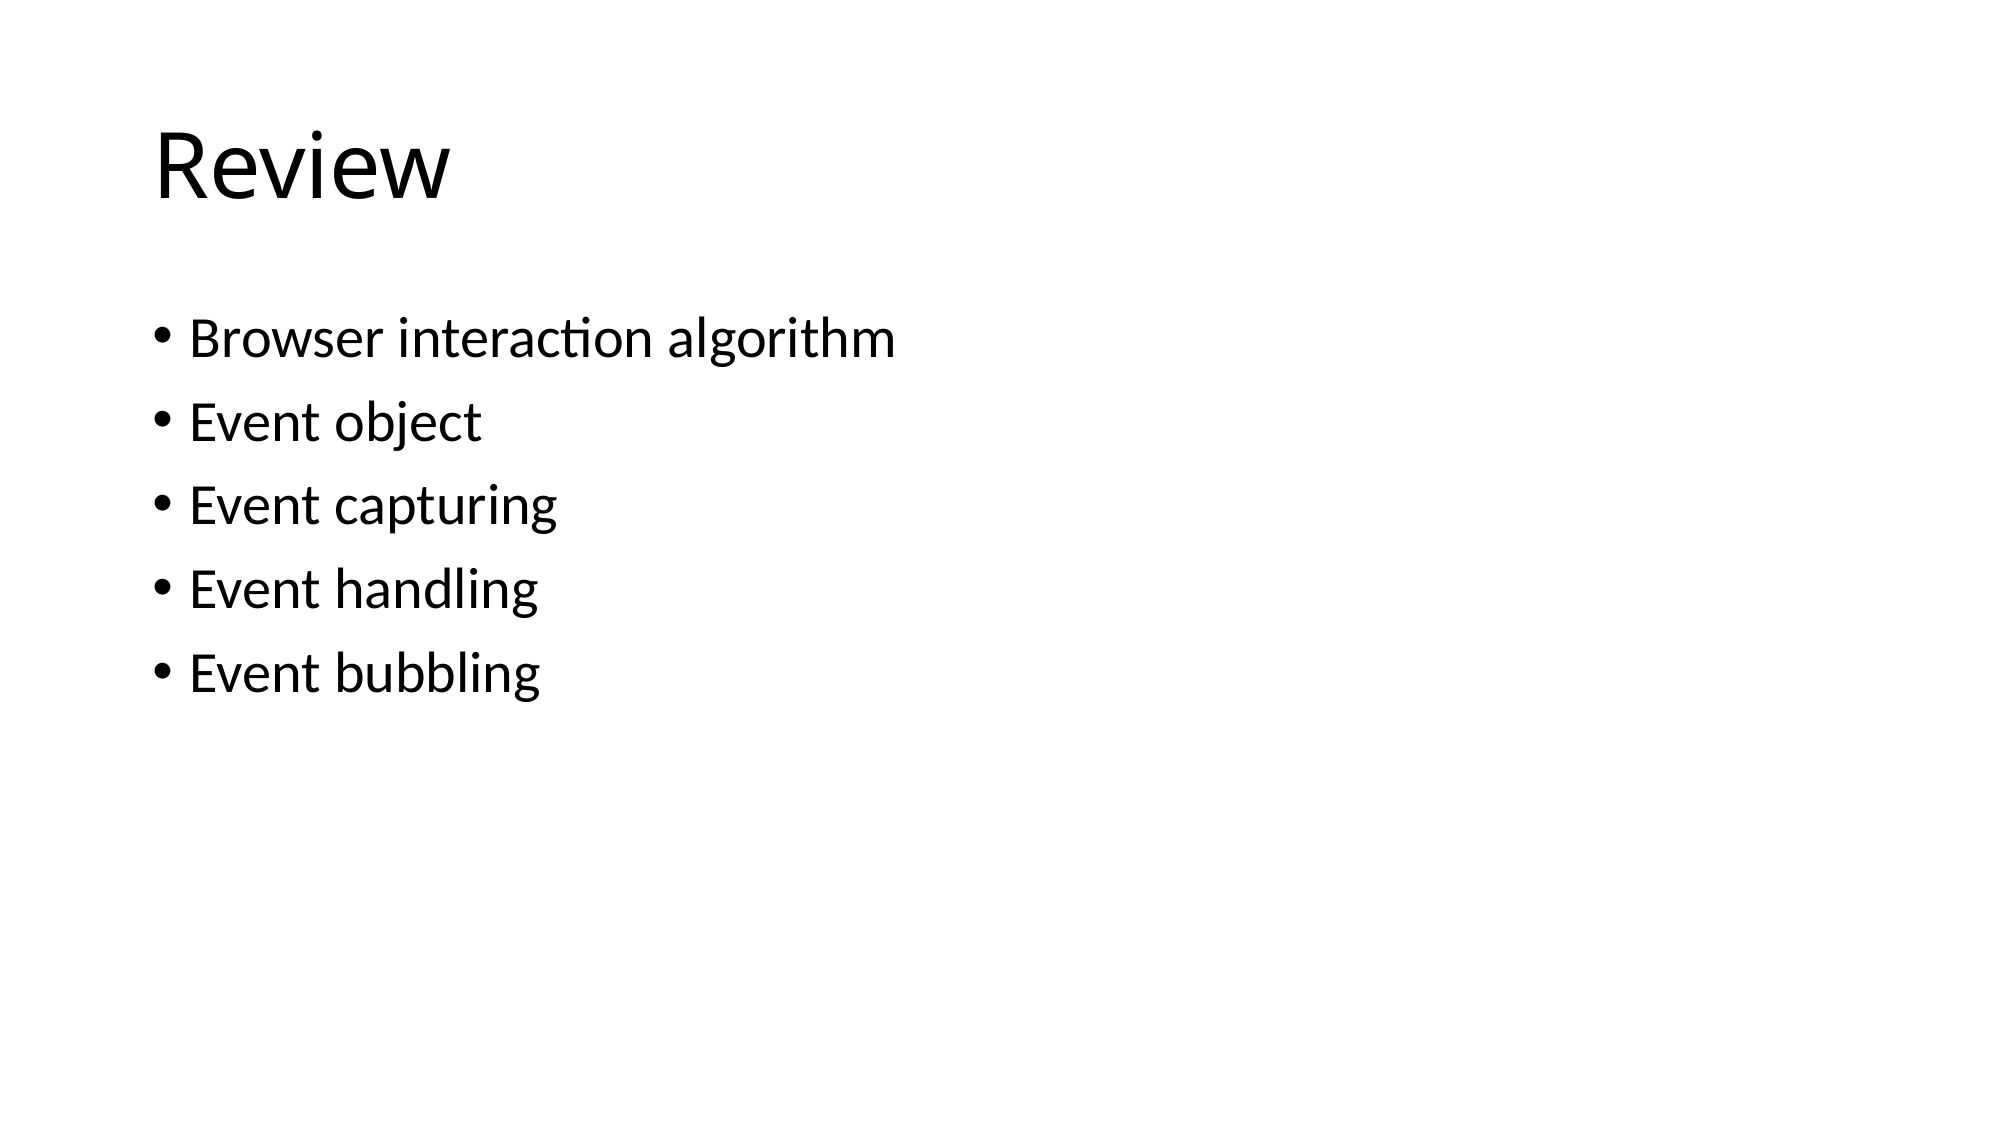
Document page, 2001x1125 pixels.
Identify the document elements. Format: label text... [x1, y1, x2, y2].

list Browser interaction algorithm Event object Event capturing Event handling Event bubbling [137, 299, 1863, 1014]
title Review [137, 59, 1863, 278]
